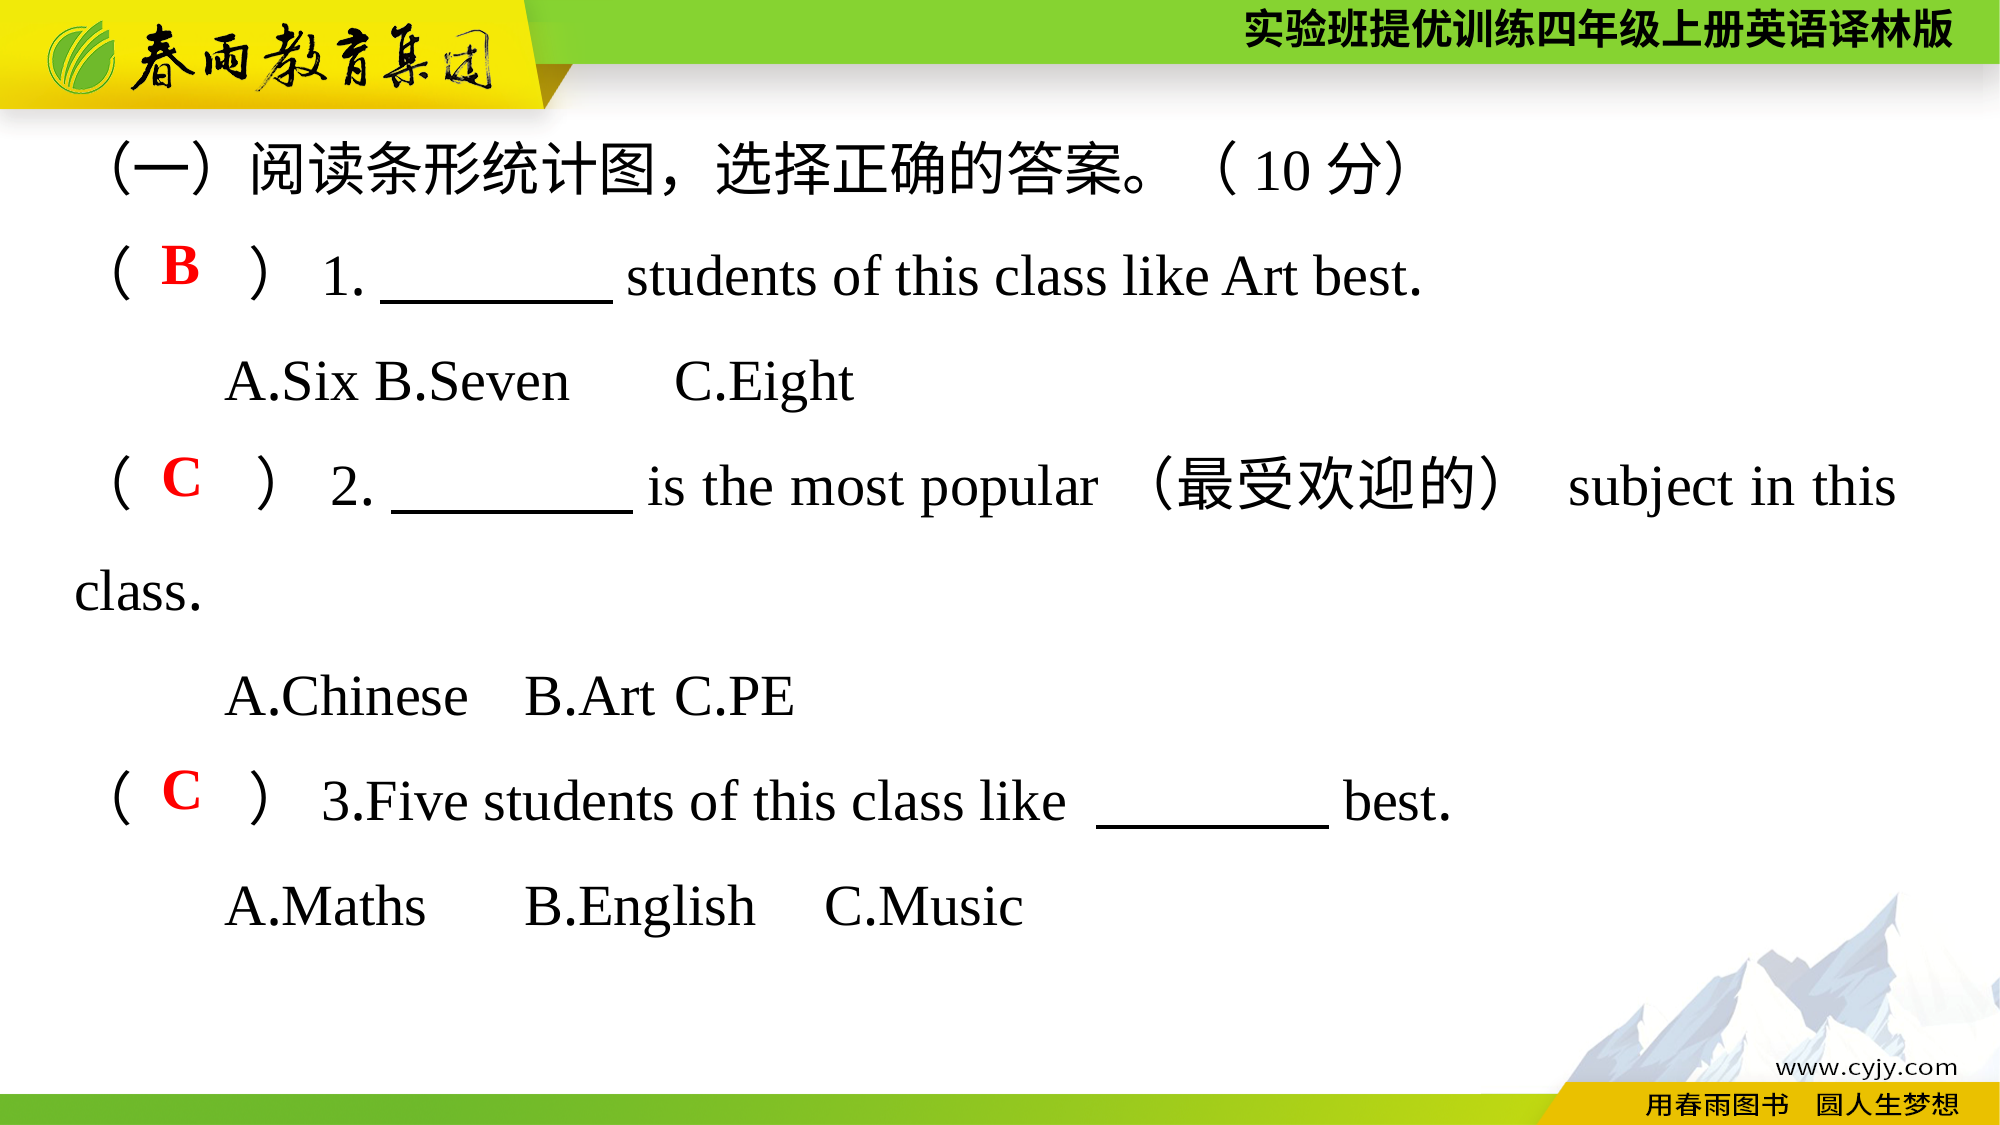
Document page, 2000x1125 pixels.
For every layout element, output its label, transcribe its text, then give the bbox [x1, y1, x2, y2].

list （一）阅读条形统计图，选择正确的答案。（10分） （ ）1. students of this class like Art best. A.Six B.Seven C.Eight （ ）2. is the most popular（最受欢迎的） subject in this class. A.Chinese B.Art C.PE （ ）3.Five students of this class like best. A.Maths B.English C.Music [59, 90, 1944, 954]
text_box B [146, 218, 215, 304]
text_box C [146, 430, 219, 516]
text_box C [146, 743, 219, 829]
picture [0, 0, 2000, 1125]
